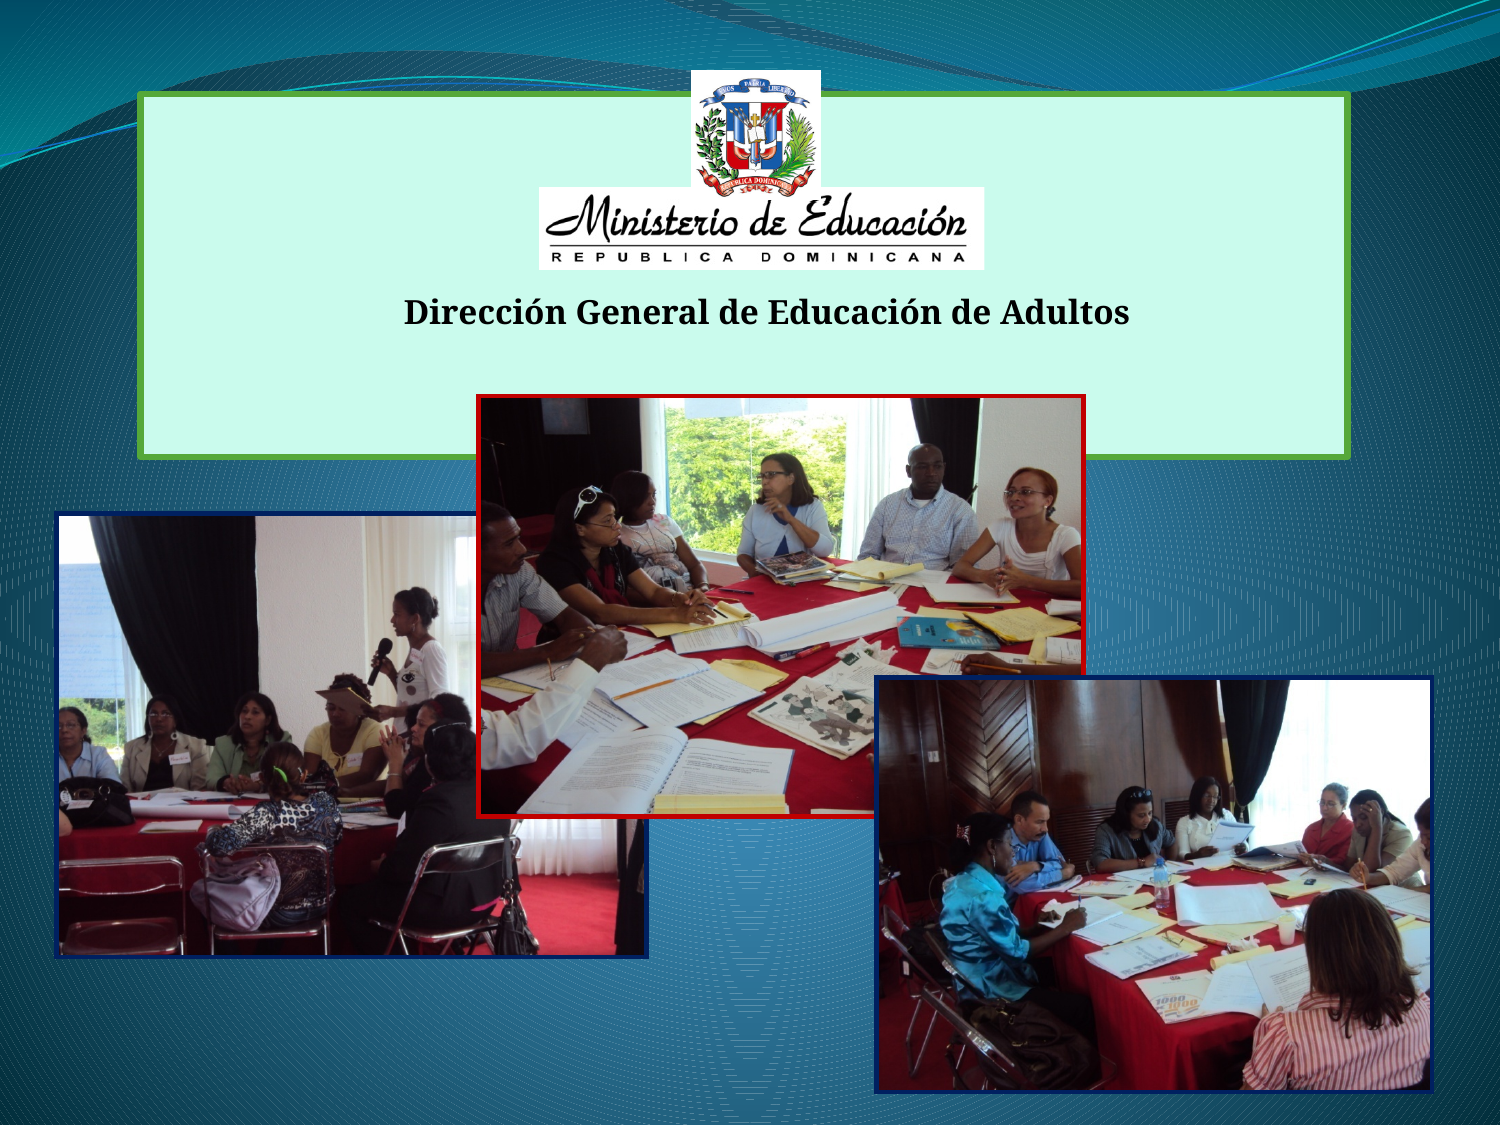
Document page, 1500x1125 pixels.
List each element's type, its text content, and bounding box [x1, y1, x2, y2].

picture [480, 398, 1430, 1091]
picture [538, 187, 985, 270]
text_box [139, 92, 1350, 459]
text_box Dirección General de Educación de Adultos [316, 284, 1219, 369]
picture [58, 515, 645, 955]
picture [691, 70, 821, 200]
